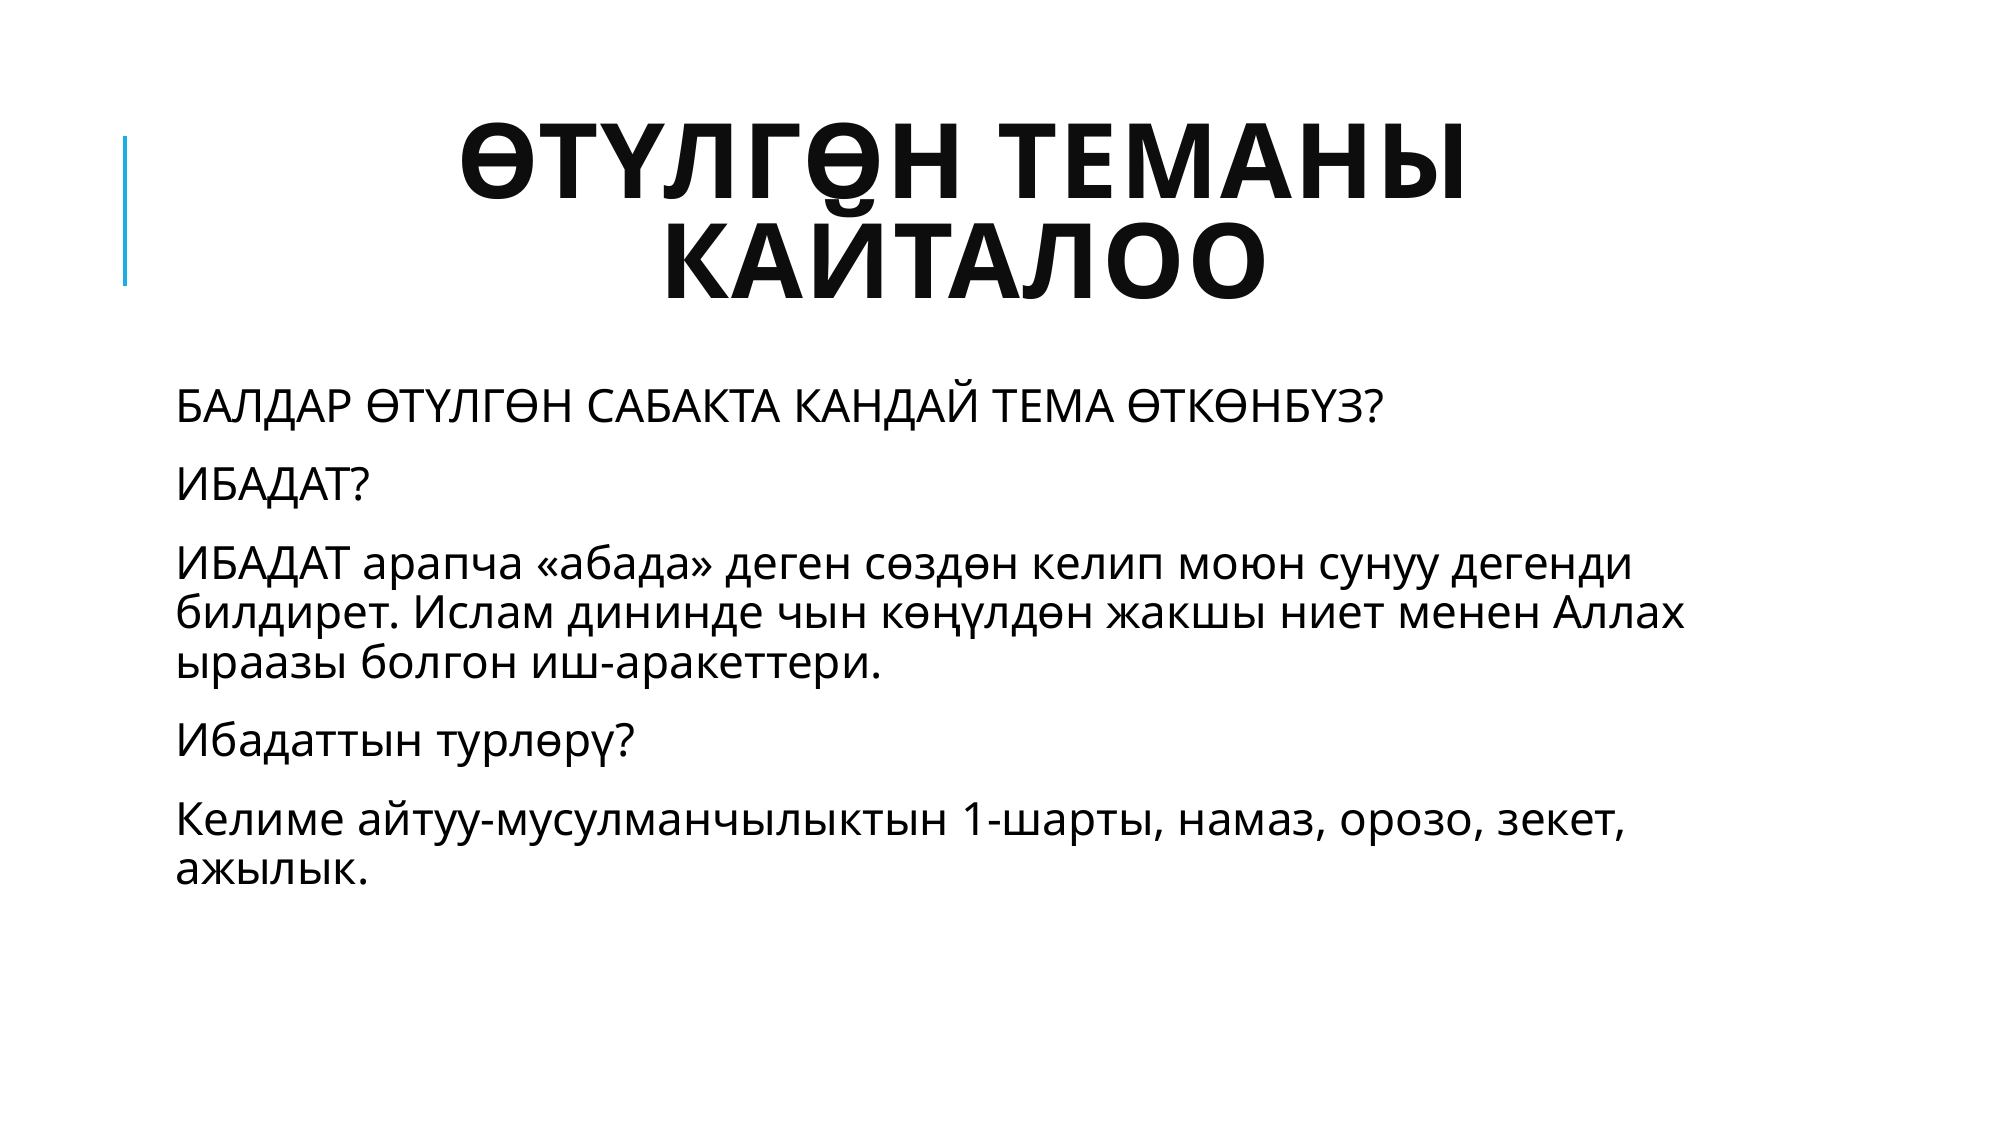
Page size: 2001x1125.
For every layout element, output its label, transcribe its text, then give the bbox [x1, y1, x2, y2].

list БАЛДАР ӨТҮЛГӨН САБАКТА КАНДАЙ ТЕМА ӨТКӨНБҮЗ? ИБАДАТ? ИБАДАТ арапча «абада» деген сөздөн келип моюн сунуу дегенди билдирет. Ислам дининде чын көңүлдөн жакшы ниет менен Аллах ыраазы болгон иш-аракеттери. Ибадаттын турлөрү? Келиме айтуу-мусулманчылыктын 1-шарты, намаз, орозо, зекет, ажылык. [168, 375, 1763, 1035]
title ӨТҮЛГӨН ТЕМАНЫ КАЙТАЛОО [168, 96, 1763, 342]
